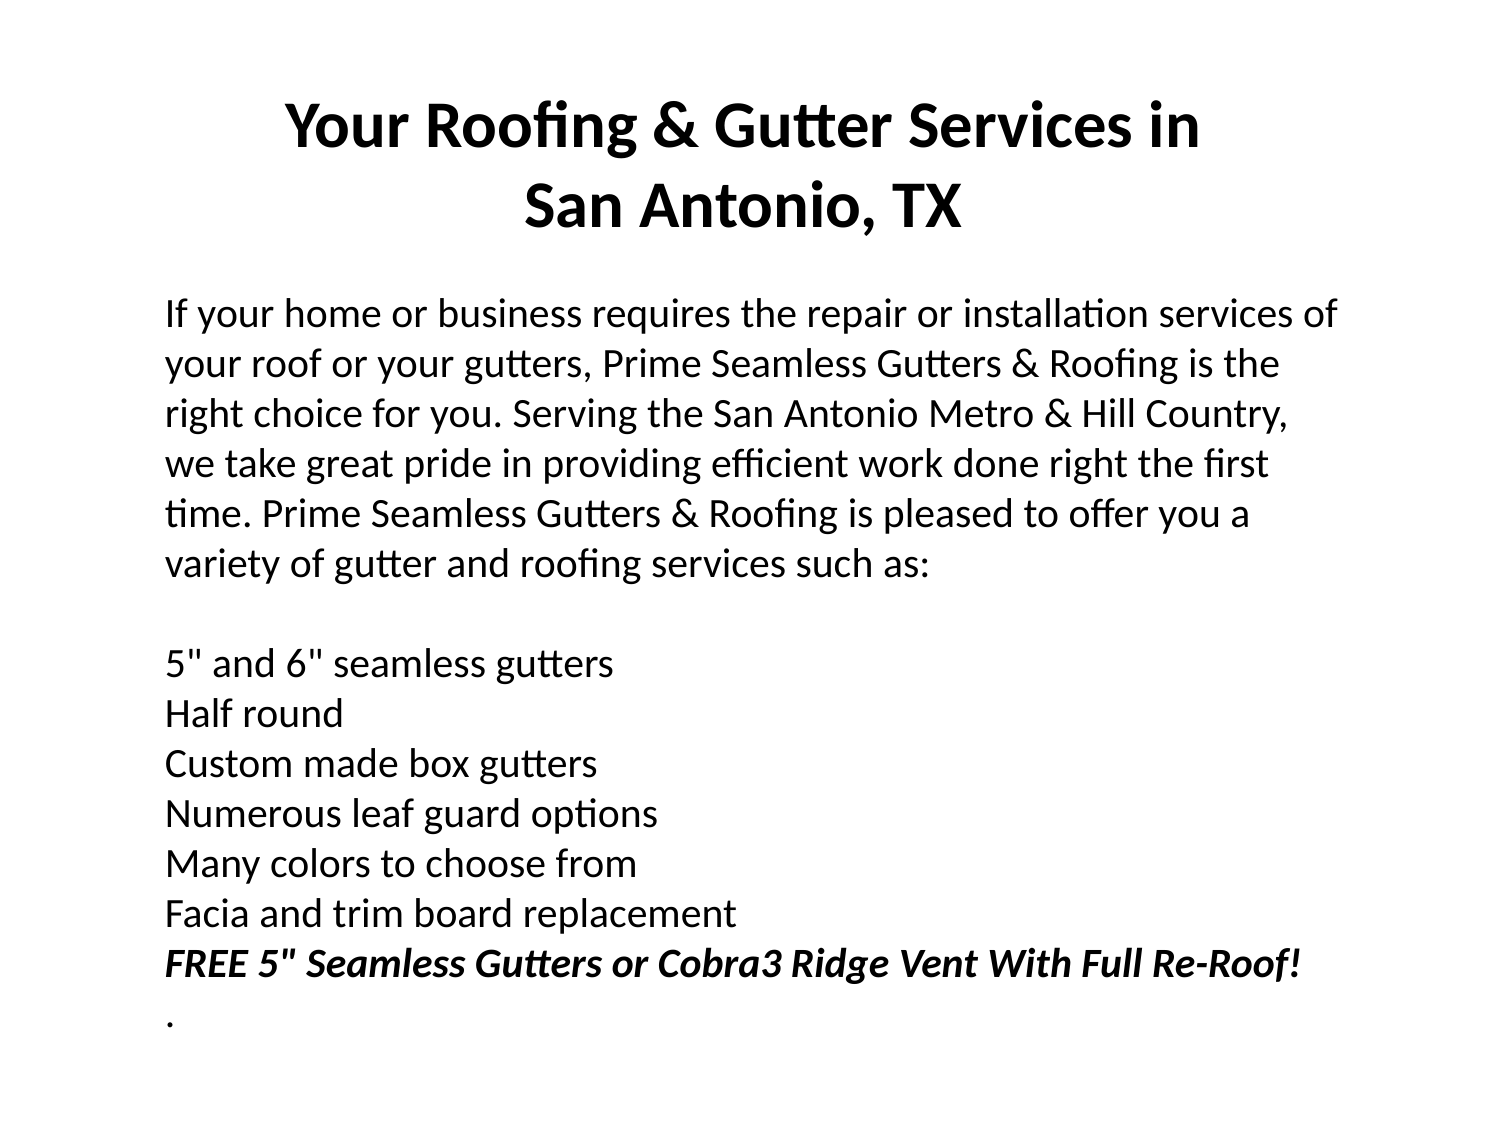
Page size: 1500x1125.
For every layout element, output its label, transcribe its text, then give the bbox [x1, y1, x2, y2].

text_box If your home or business requires the repair or installation services of your roof or your gutters, Prime Seamless Gutters & Roofing is the right choice for you. Serving the San Antonio Metro & Hill Country, we take great pride in providing efficient work done right the first time. Prime Seamless Gutters & Roofing is pleased to offer you a variety of gutter and roofing services such as: 5" and 6" seamless gutters Half round Custom made box gutters Numerous leaf guard options Many colors to choose from Facia and trim board replacement FREE 5" Seamless Gutters or Cobra3 Ridge Vent With Full Re-Roof! . [149, 278, 1363, 1044]
text_box Your Roofing & Gutter Services in San Antonio, TX [249, 73, 1238, 248]
